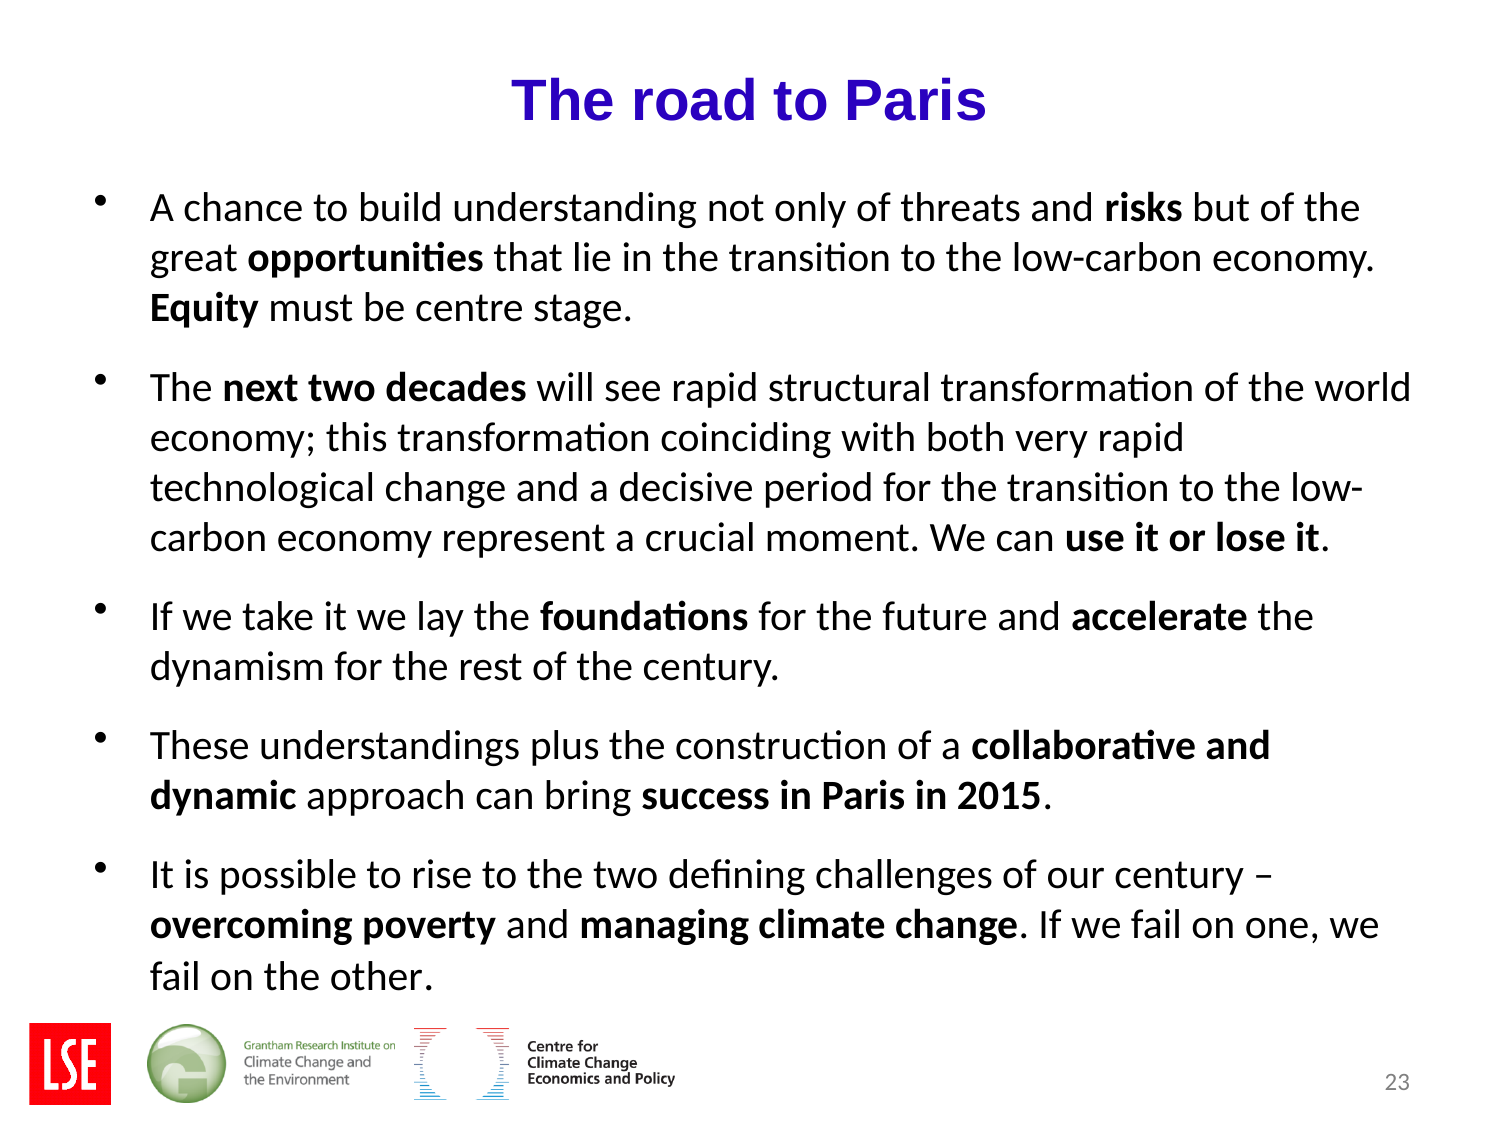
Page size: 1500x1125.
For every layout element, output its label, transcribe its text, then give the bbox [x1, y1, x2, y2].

list A chance to build understanding not only of threats and risks but of the great opportunities that lie in the transition to the low-carbon economy. Equity must be centre stage. The next two decades will see rapid structural transformation of the world economy; this transformation coinciding with both very rapid technological change and a decisive period for the transition to the low-carbon economy represent a crucial moment. We can use it or lose it. If we take it we lay the foundations for the future and accelerate the dynamism for the rest of the century. These understandings plus the construction of a collaborative and dynamic approach can bring success in Paris in 2015. It is possible to rise to the two defining challenges of our century – overcoming poverty and managing climate change. If we fail on one, we fail on the other. [78, 172, 1429, 1025]
picture [414, 1028, 675, 1100]
picture [147, 1025, 395, 1103]
title The road to Paris [75, 45, 1425, 149]
